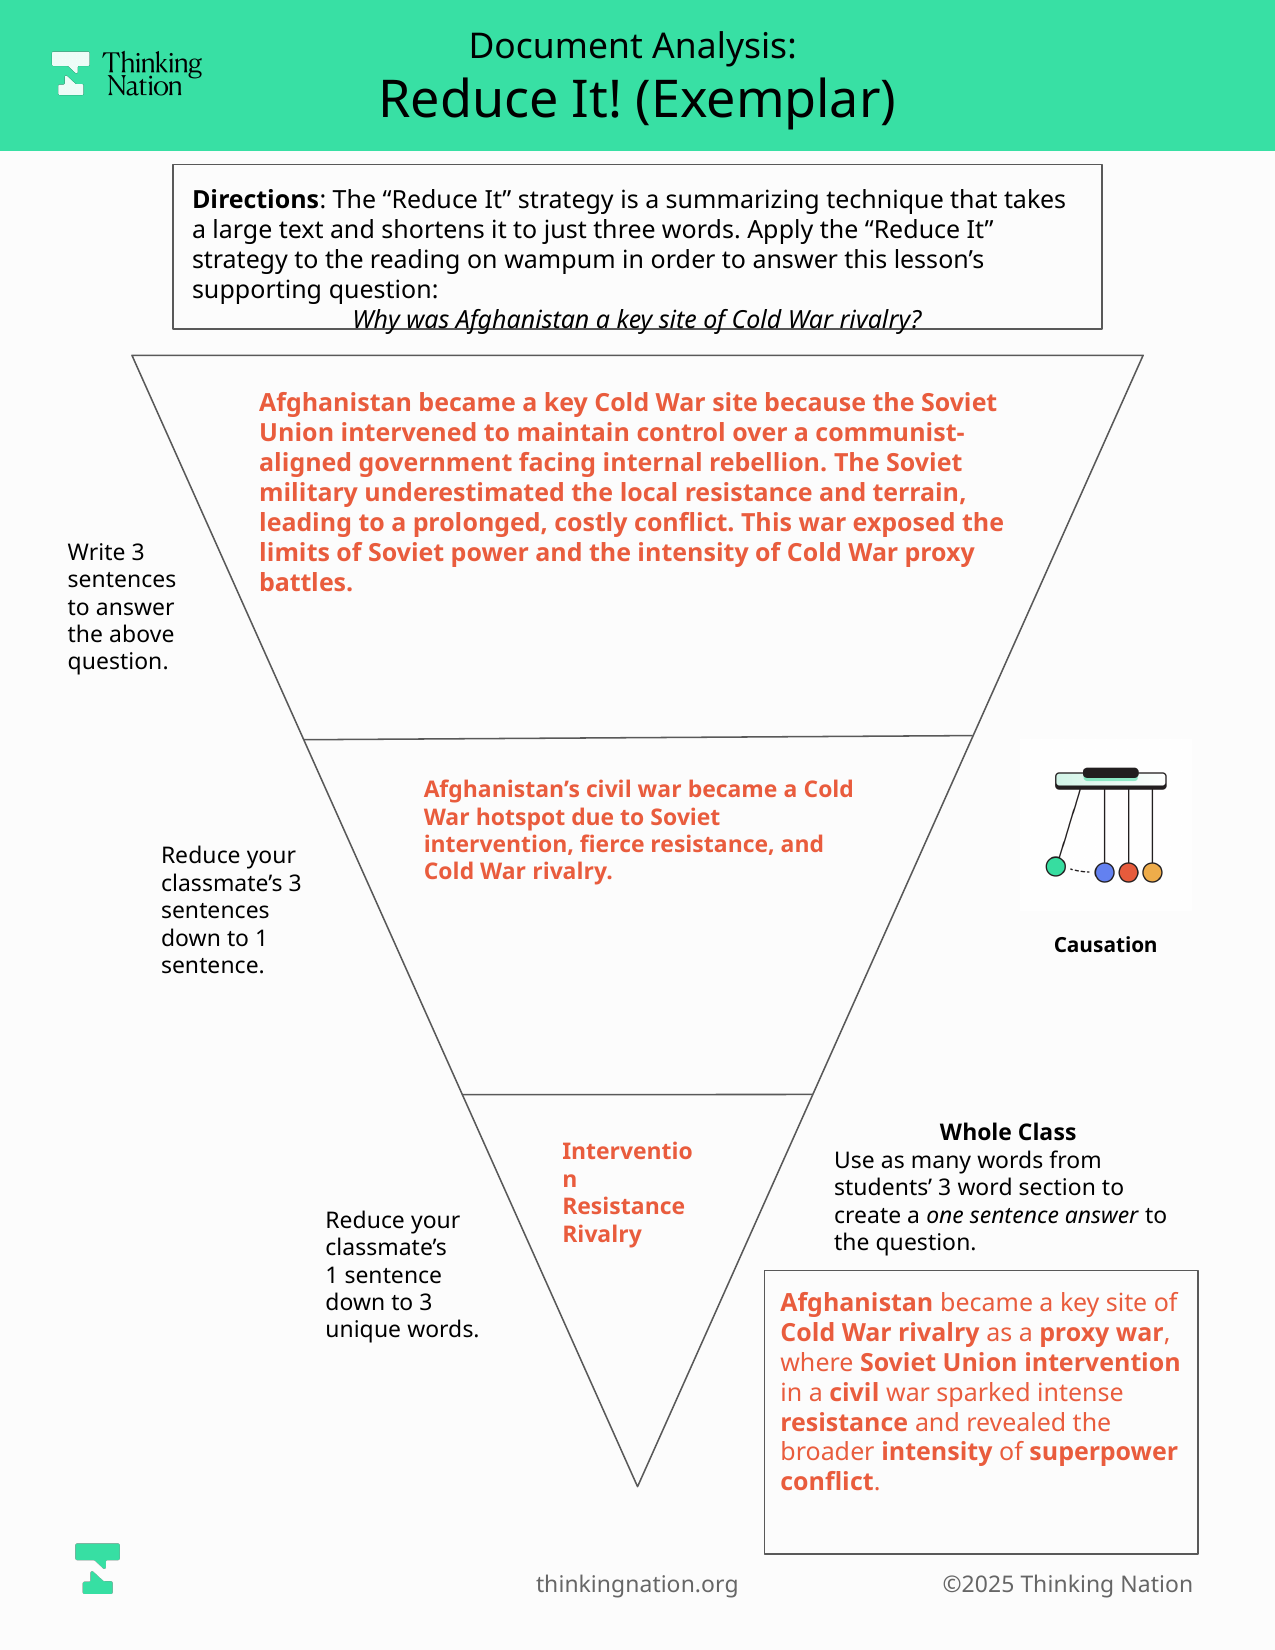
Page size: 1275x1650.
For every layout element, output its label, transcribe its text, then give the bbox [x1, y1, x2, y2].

picture [1019, 739, 1192, 911]
text_box Afghanistan became a key Cold War site because the Soviet Union intervened to maintain control over a communist-aligned government facing internal rebellion. The Soviet military underestimated the local resistance and terrain, leading to a prolonged, costly conflict. This war exposed the limits of Soviet power and the intensity of Cold War proxy battles. [243, 370, 1042, 559]
text_box ©2025 Thinking Nation [907, 1553, 1210, 1605]
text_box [303, 735, 973, 740]
text_box Intervention Resistance Rivalry [546, 1120, 718, 1248]
text_box Afghanistan’s civil war became a Cold War hotspot due to Soviet intervention, fierce resistance, and Cold War rivalry. [407, 758, 872, 947]
text_box Reduce your classmate’s 3 sentences down to 1 sentence. [145, 824, 331, 1013]
picture [62, 1533, 133, 1604]
text_box thinkingnation.org [486, 1553, 789, 1605]
picture [35, 37, 207, 109]
text_box Whole Class Use as many words from students’ 3 word section to create a one sentence answer to the question. [818, 1102, 1199, 1267]
text_box Document Analysis: Reduce It! (Exemplar) [0, 0, 1275, 151]
text_box Directions: The “Reduce It” strategy is a summarizing technique that takes a large text and shortens it to just three words. Apply the “Reduce It” strategy to the reading on wampum in order to answer this lesson’s supporting question: Why was Afghanistan a key site of Cold War rivalry? [173, 164, 1102, 330]
text_box Reduce your classmate’s 1 sentence down to 3 unique words. [309, 1189, 501, 1377]
text_box Causation [962, 916, 1249, 967]
text_box [307, 748, 968, 1094]
text_box Afghanistan became a key site of Cold War rivalry as a proxy war, where Soviet Union intervention in a civil war sparked intense resistance and revealed the broader intensity of superpower conflict. [764, 1270, 1198, 1554]
text_box [465, 1102, 810, 1487]
text_box Write 3 sentences to answer the above question. [51, 521, 212, 673]
text_box [131, 355, 1144, 735]
